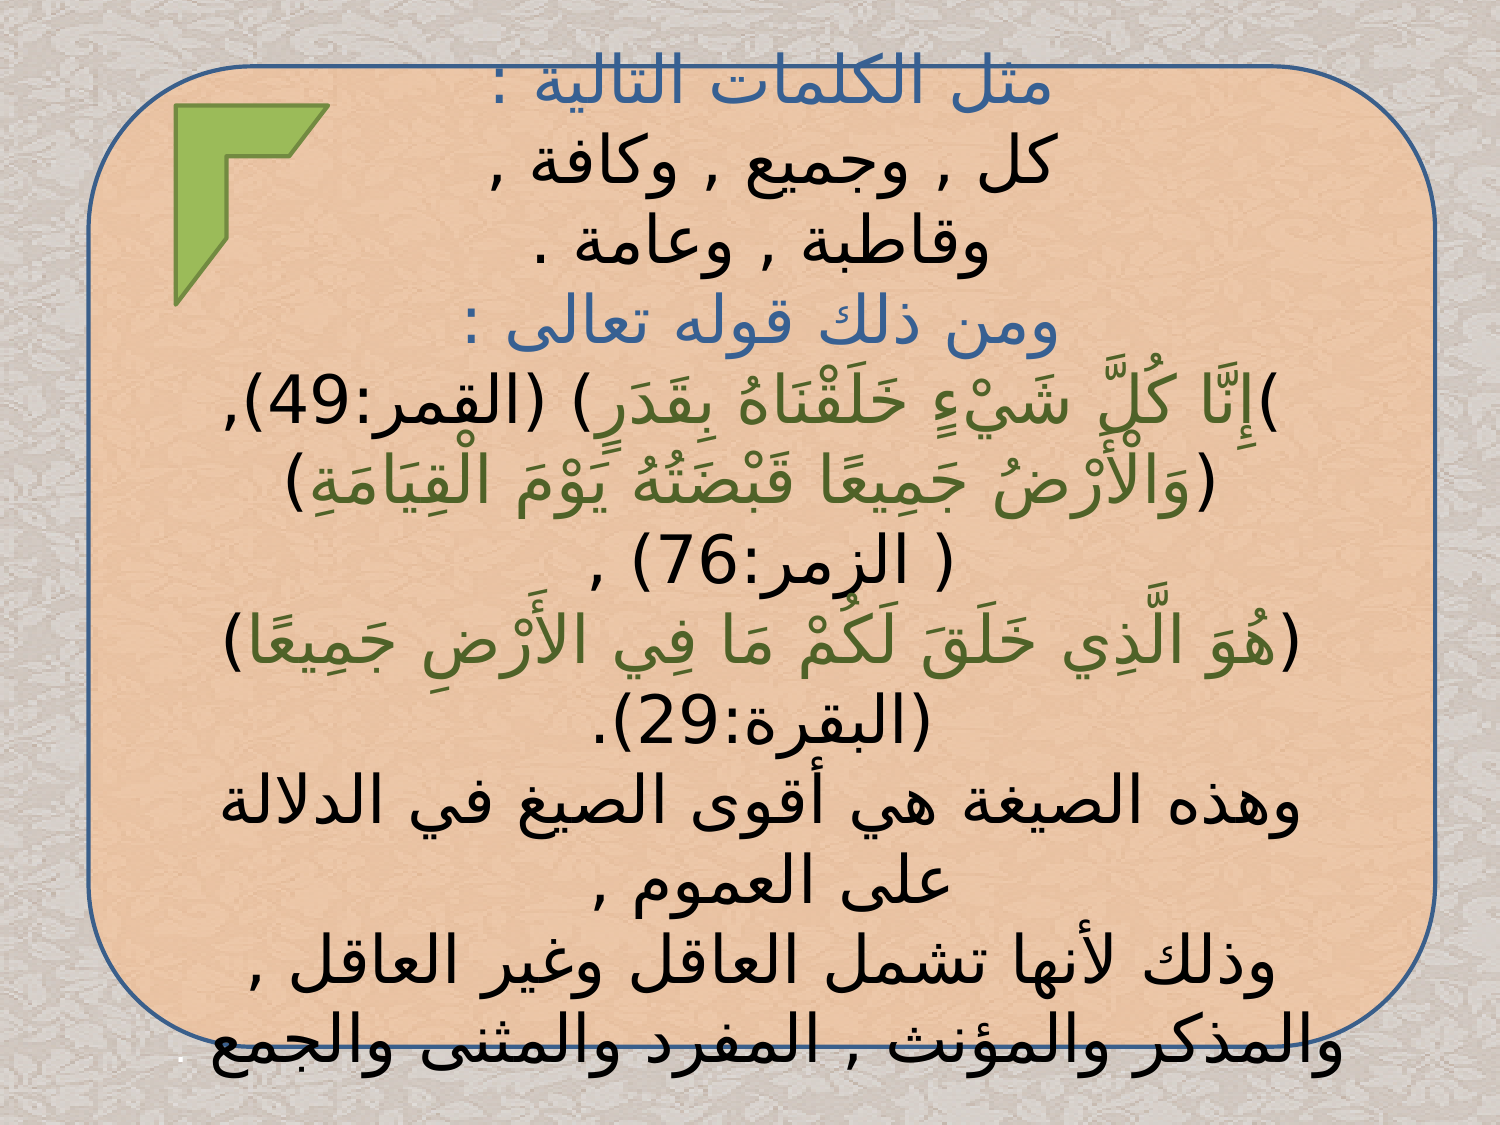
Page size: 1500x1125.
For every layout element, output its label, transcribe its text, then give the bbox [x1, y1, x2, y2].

text_box مثل الكلمات التالية : كل , وجميع , وكافة , وقاطبة , وعامة . ومن ذلك قوله تعالى : )إِنَّا كُلَّ شَيْءٍ خَلَقْنَاهُ بِقَدَرٍ) (القمر:49), (وَالْأَرْضُ جَمِيعًا قَبْضَتُهُ يَوْمَ الْقِيَامَةِ) ( الزمر:76) , (هُوَ الَّذِي خَلَقَ لَكُمْ مَا فِي الأَرْضِ جَمِيعًا) (البقرة:29). وهذه الصيغة هي أقوى الصيغ في الدلالة على العموم , وذلك لأنها تشمل العاقل وغير العاقل , والمذكر والمؤنث , المفرد والمثنى والجمع . [86, 64, 1438, 1049]
text_box [173, 103, 330, 307]
